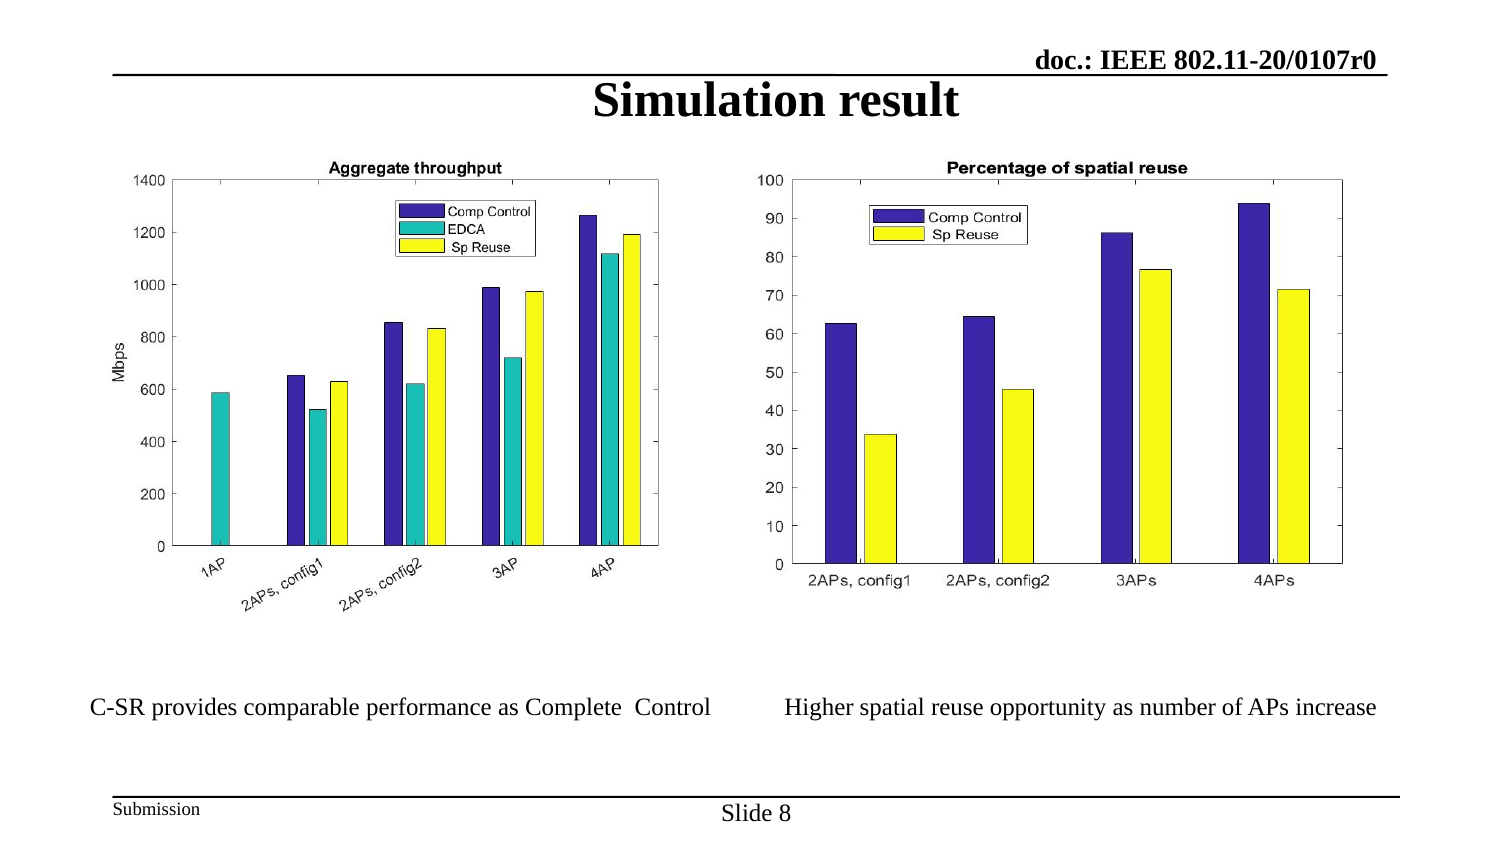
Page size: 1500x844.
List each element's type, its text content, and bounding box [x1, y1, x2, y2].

picture [90, 143, 1410, 615]
text_box C-SR provides comparable performance as Complete Control [74, 683, 735, 728]
text_box Higher spatial reuse opportunity as number of APs increase [769, 683, 1393, 728]
slide_number Slide 8 [690, 796, 823, 843]
title Simulation result [75, 25, 1478, 168]
